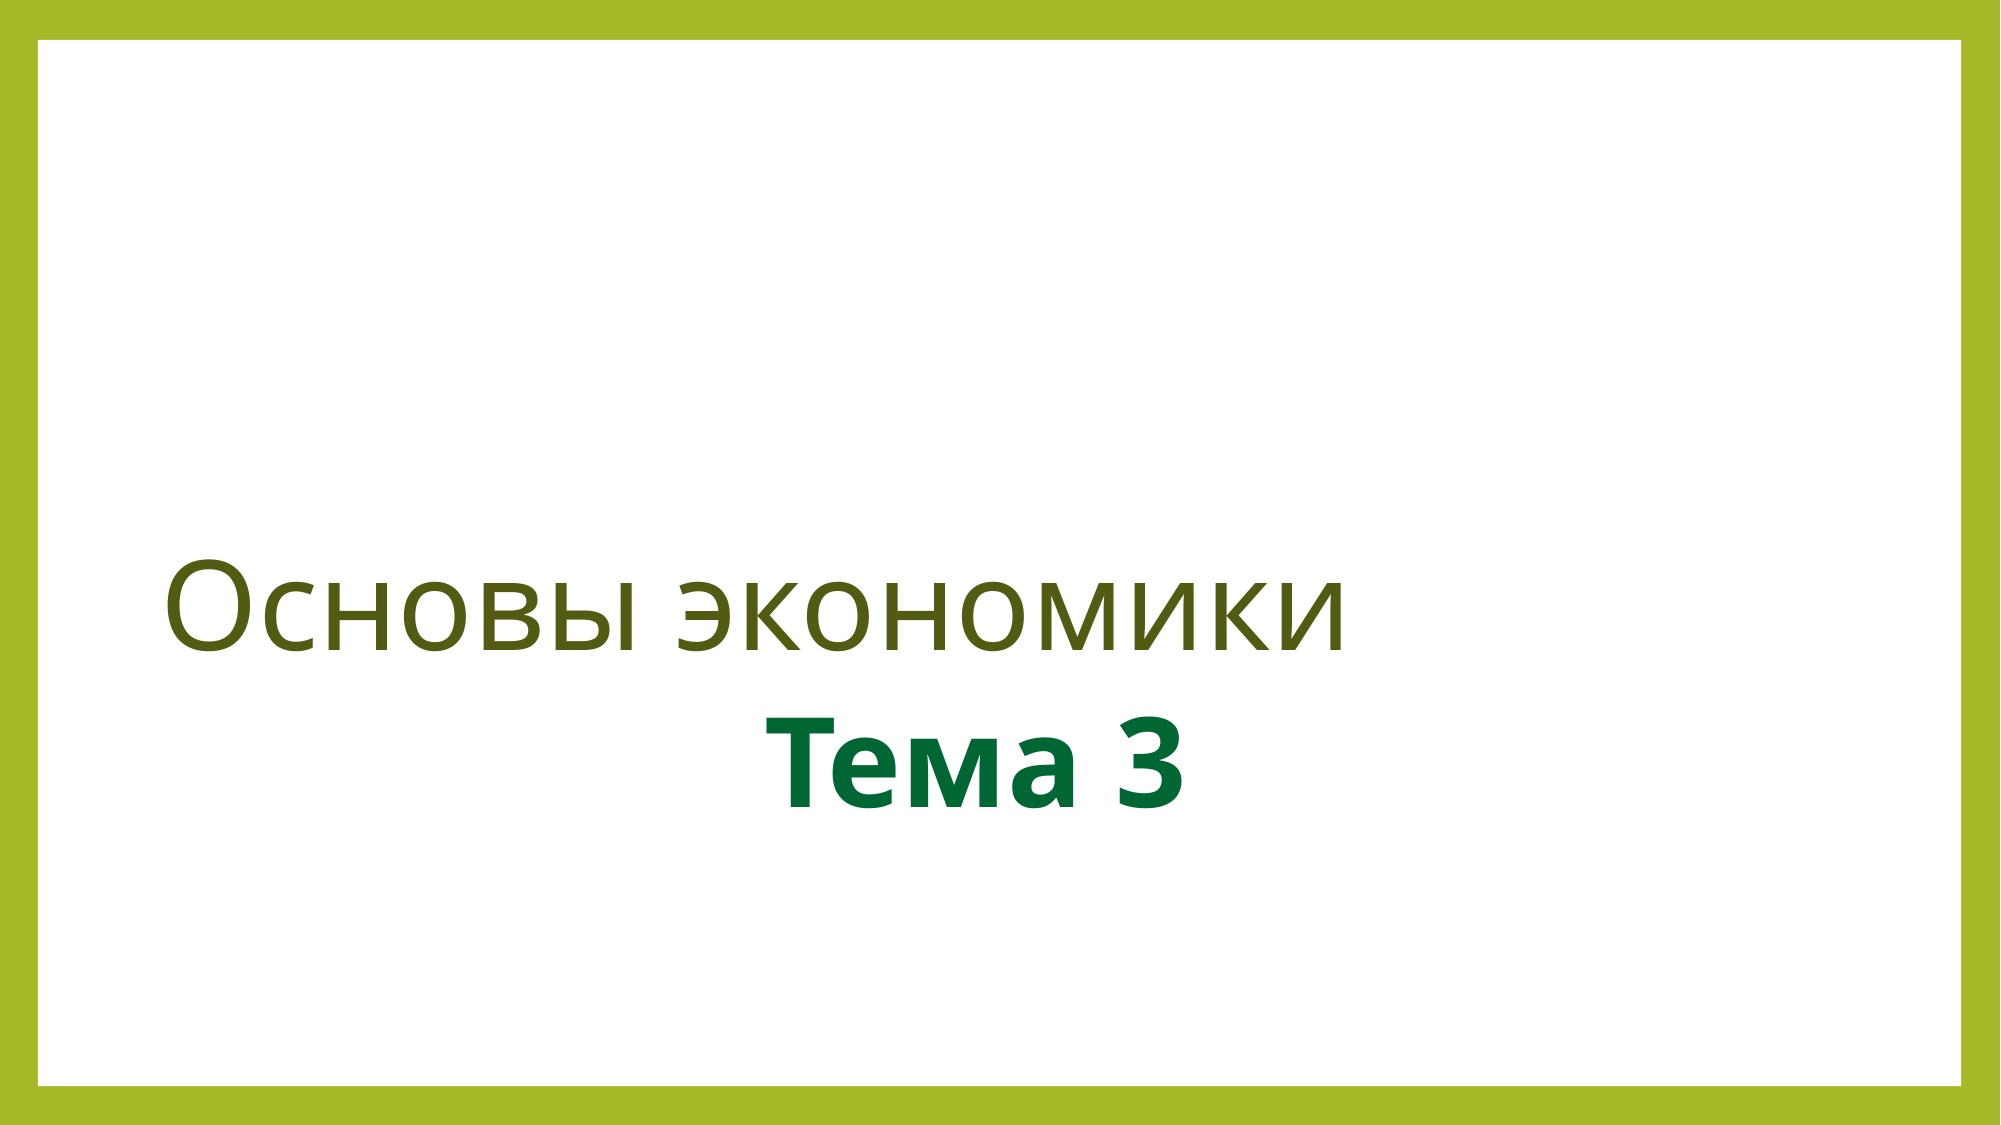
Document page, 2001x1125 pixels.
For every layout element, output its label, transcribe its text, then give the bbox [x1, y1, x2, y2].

text_box Основы экономики [145, 518, 1874, 675]
text_box Тема 3 [749, 674, 2000, 963]
